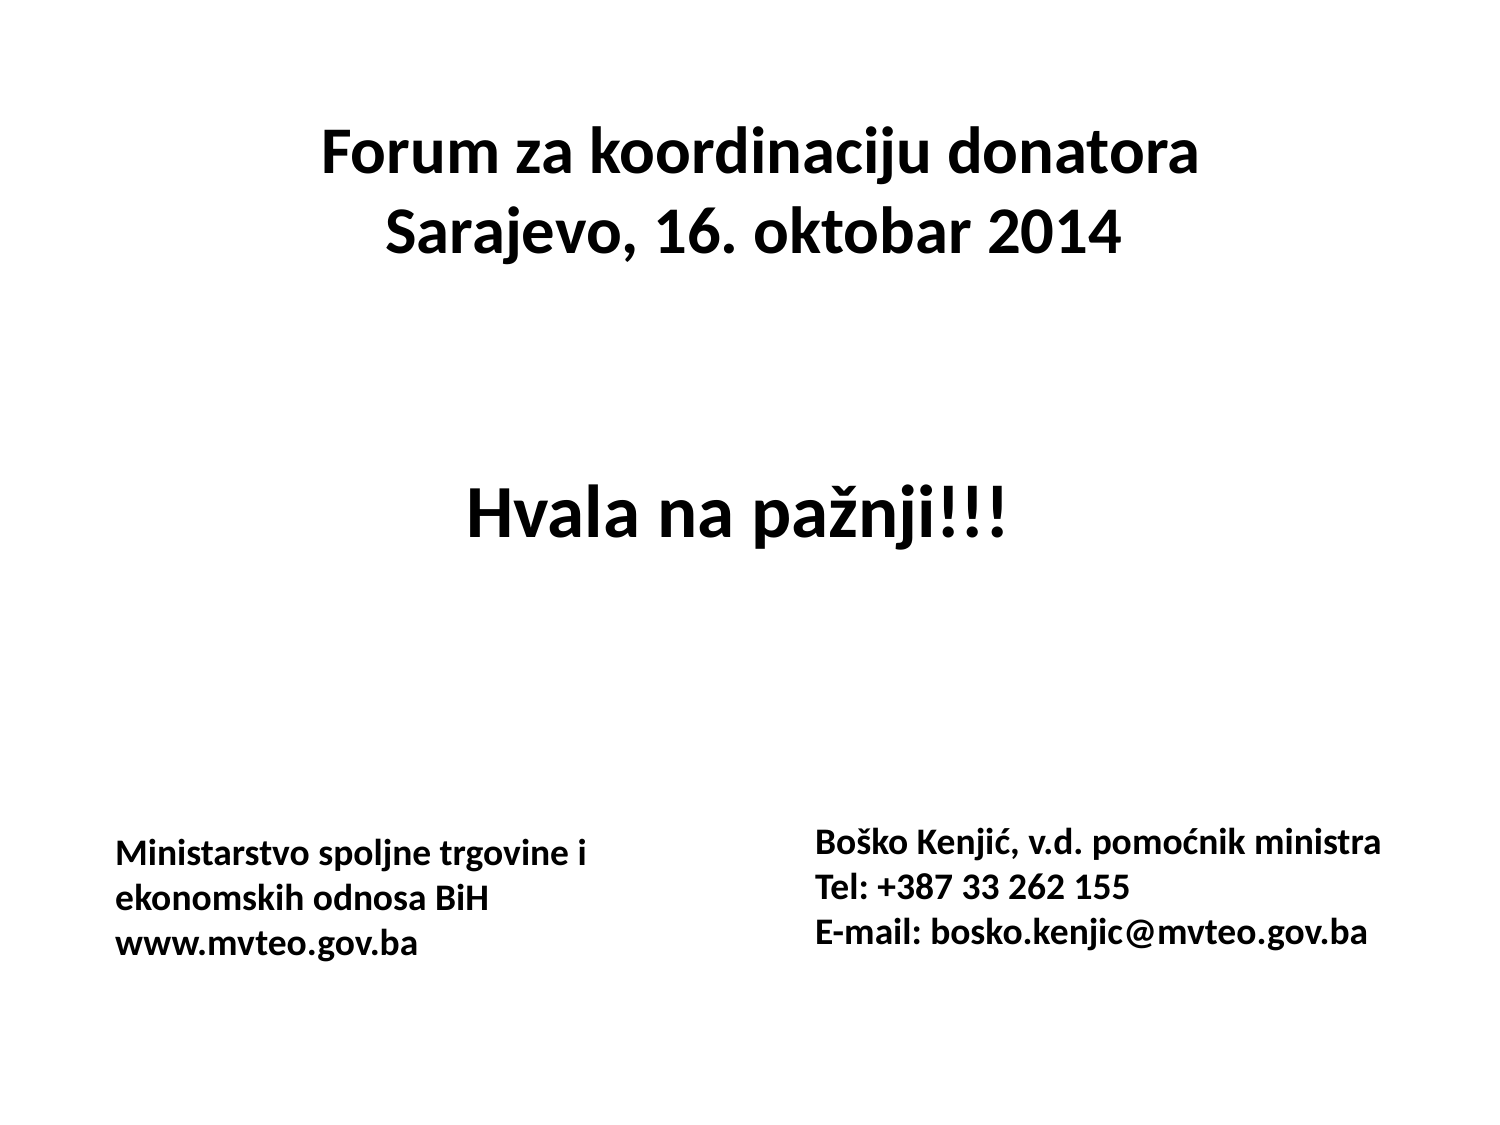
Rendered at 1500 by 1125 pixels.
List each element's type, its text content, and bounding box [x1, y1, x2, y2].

text_box Ministarstvo spoljne trgovine i ekonomskih odnosa BiH www.mvteo.gov.ba [100, 775, 666, 1017]
subtitle Hvala na pažnji!!! [159, 349, 1317, 638]
title Forum za koordinaciju donatora Sarajevo, 16. oktobar 2014 [123, 66, 1399, 308]
text_box Boško Kenjić, v.d. pomoćnik ministra Tel: +387 33 262 155 E-mail: bosko.kenjic@mvteo.gov.ba [800, 788, 1449, 1030]
